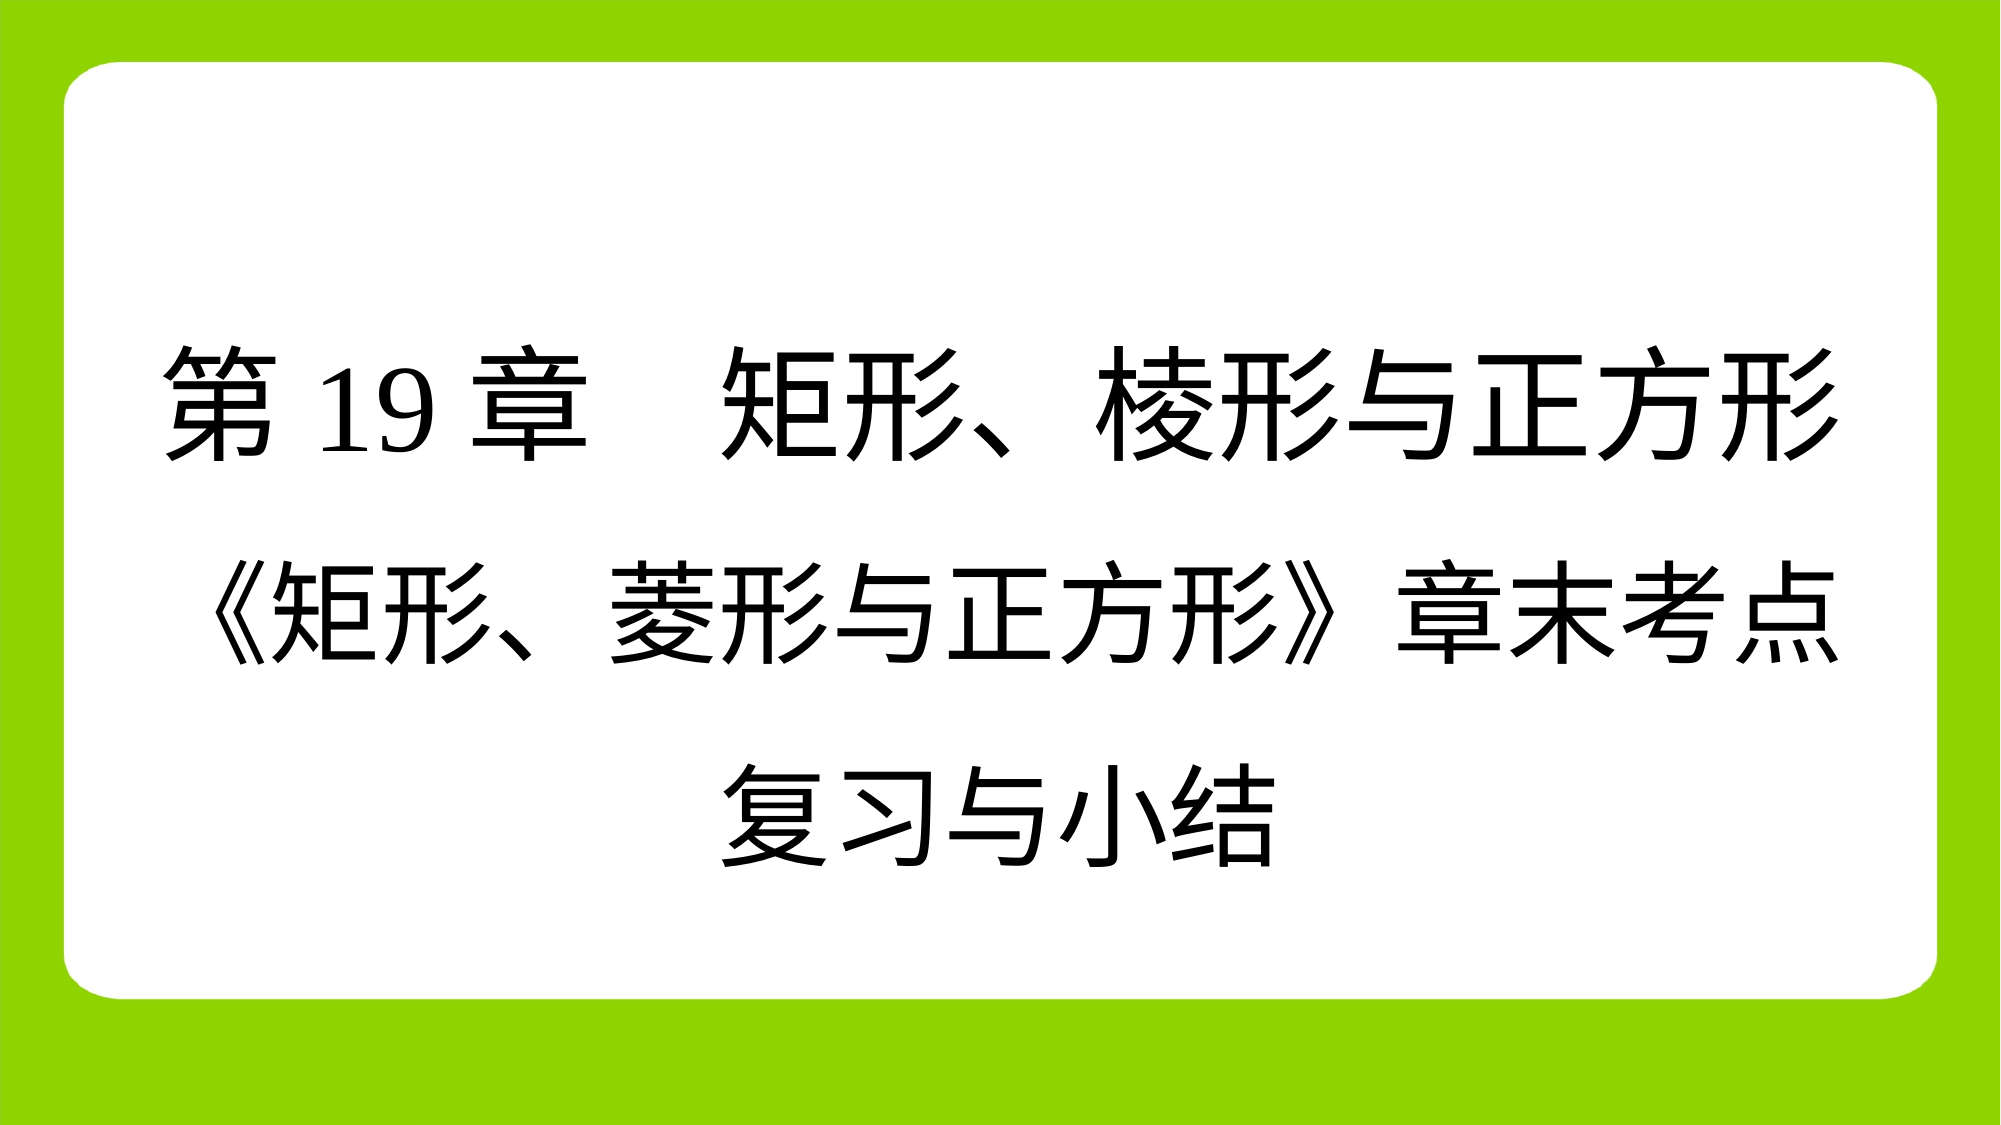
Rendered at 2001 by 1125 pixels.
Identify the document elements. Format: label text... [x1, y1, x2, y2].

picture [0, 0, 2001, 1125]
text_box 第19章 矩形、棱形与正方形 《矩形、菱形与正方形》章末考点 复习与小结 [0, 243, 2000, 889]
